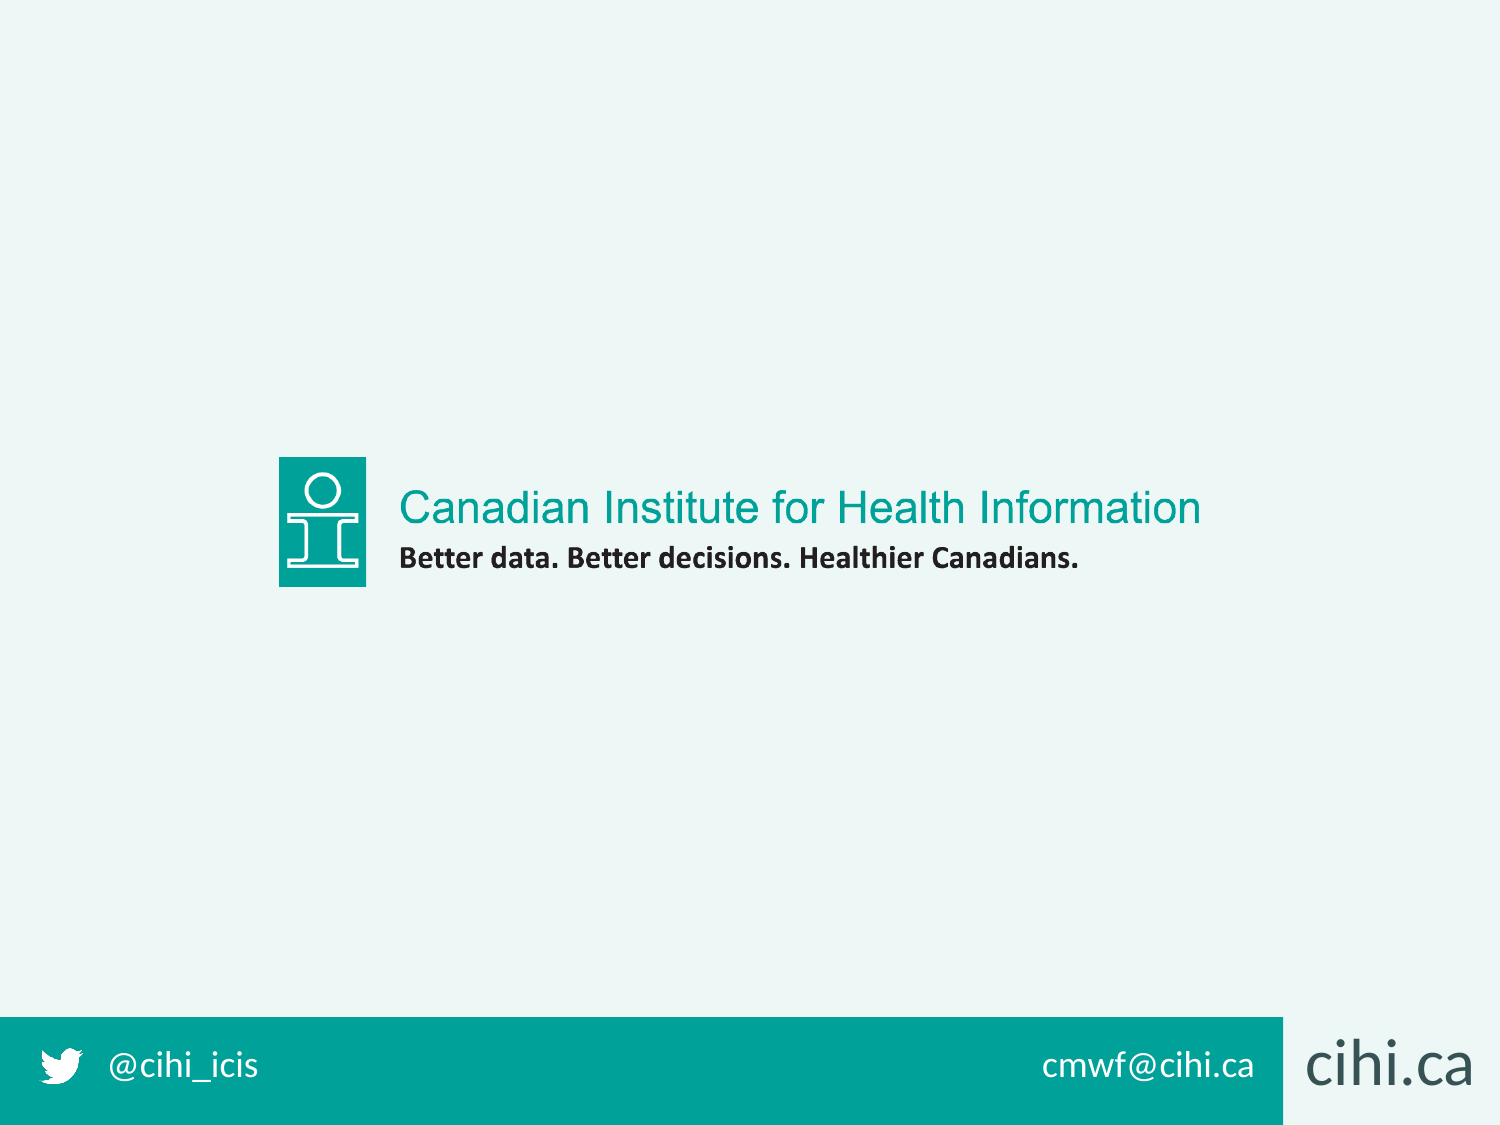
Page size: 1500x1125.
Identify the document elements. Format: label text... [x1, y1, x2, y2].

text_box cmwf@cihi.ca [856, 1032, 1270, 1093]
picture [39, 1048, 83, 1084]
text_box @cihi_icis [91, 1032, 313, 1093]
picture [279, 457, 1199, 587]
